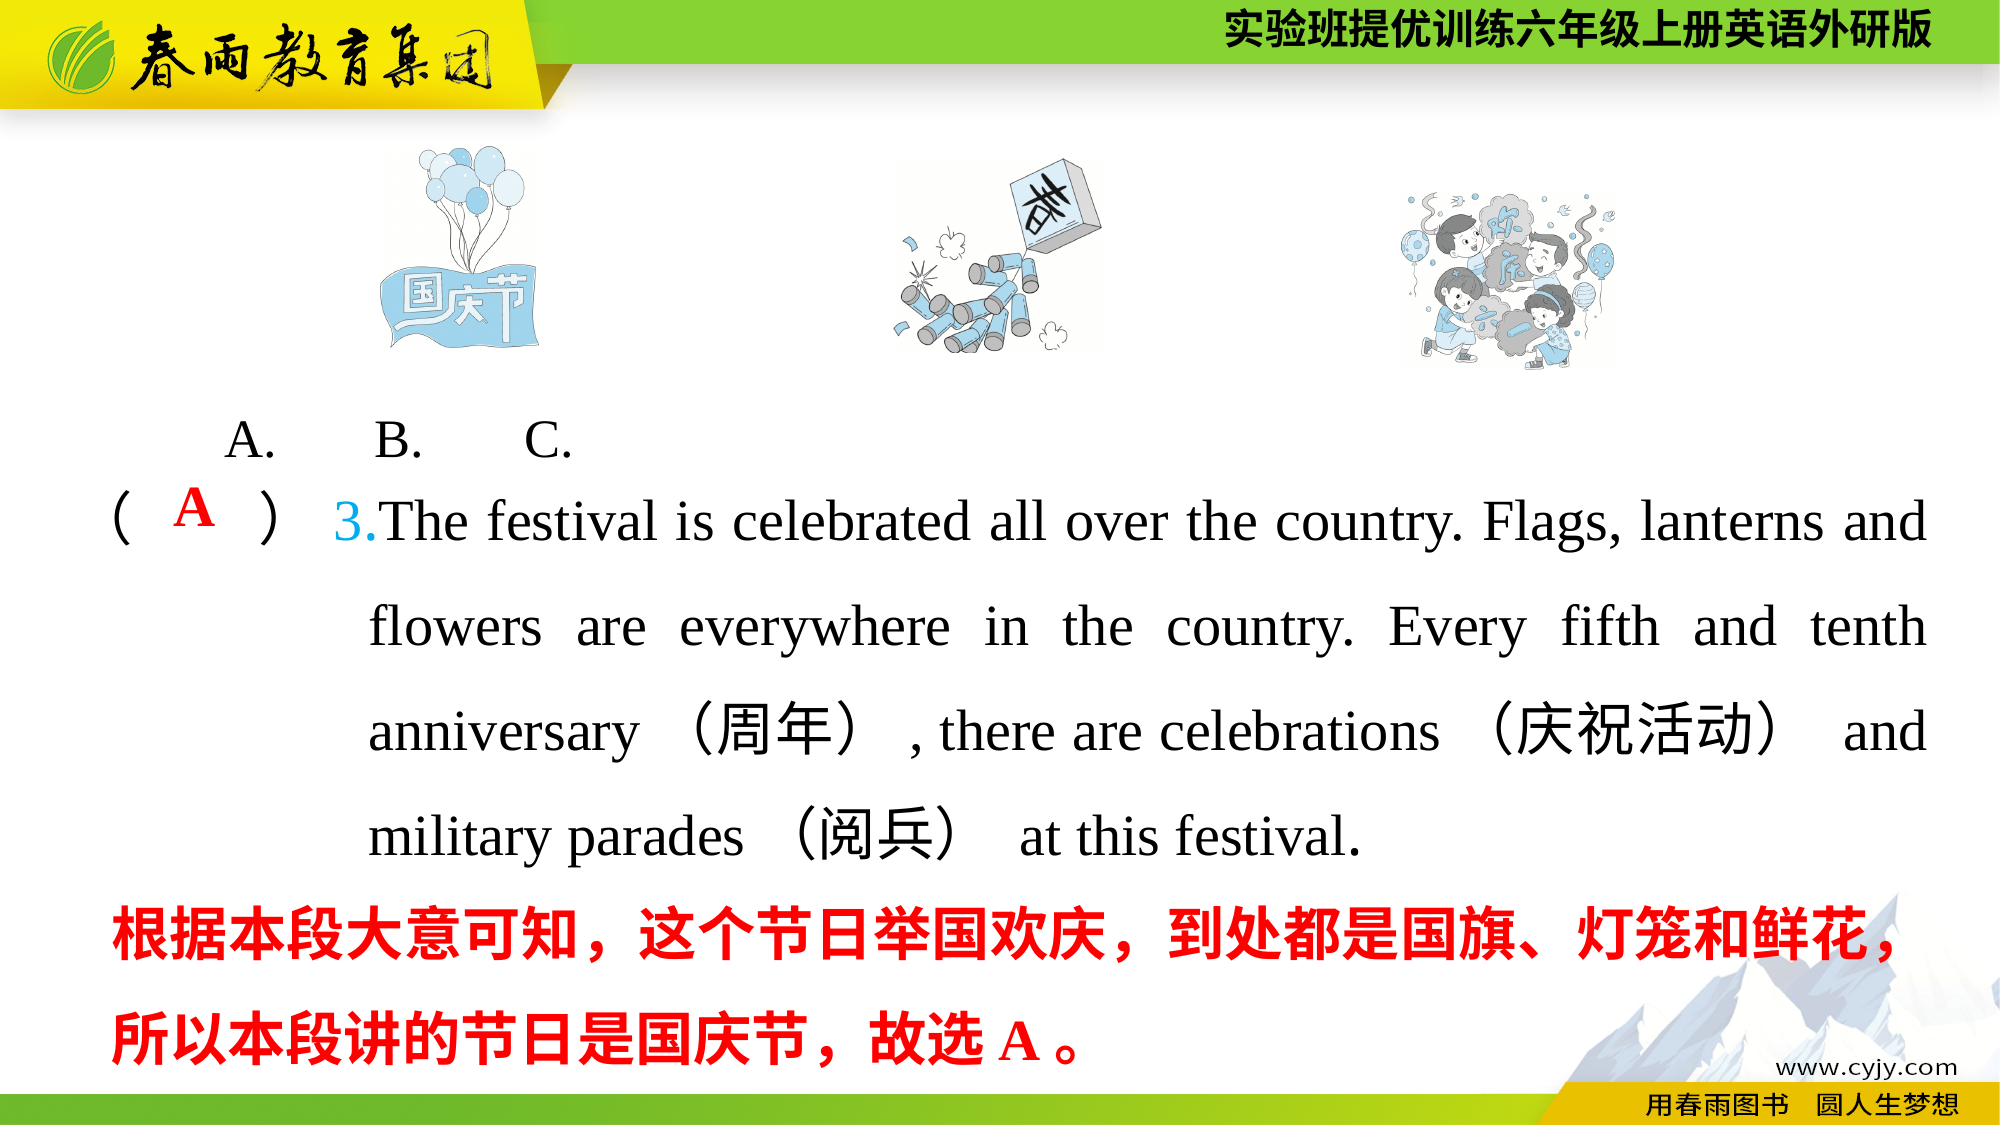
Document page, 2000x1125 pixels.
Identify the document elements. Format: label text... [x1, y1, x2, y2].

text_box A. B. C. [59, 369, 1944, 476]
text_box 根据本段大意可知，这个节日举国欢庆，到处都是国旗、灯笼和鲜花，所以本段讲的节日是国庆节，故选A。 [96, 855, 1944, 1080]
list （ ）3.The festival is celebrated all over the country. Flags, lanterns and flowers are everywhere in the country. Every fifth and tenth anniversary（周年）, there are celebrations（庆祝活动） and military parades（阅兵） at this festival. [59, 476, 1944, 866]
picture [0, 0, 2000, 1125]
text_box A [158, 476, 231, 546]
